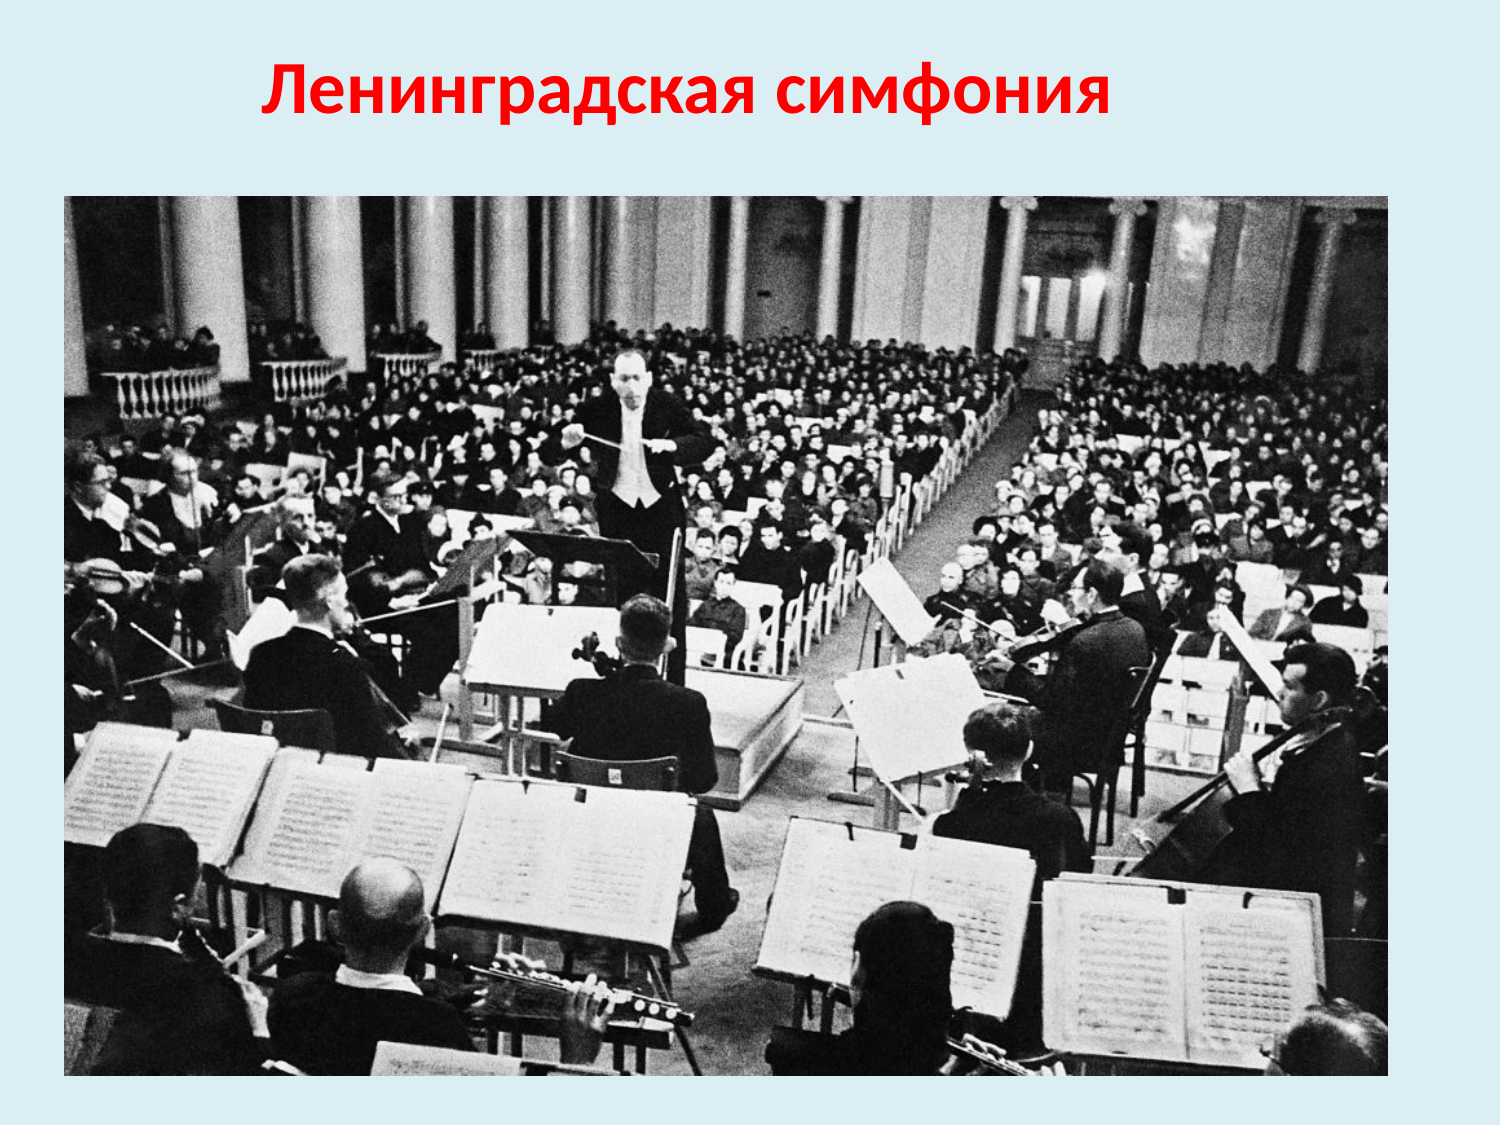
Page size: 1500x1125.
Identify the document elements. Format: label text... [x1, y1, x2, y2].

picture [63, 196, 1389, 1076]
text_box Ленинградская симфония [246, 30, 1129, 136]
